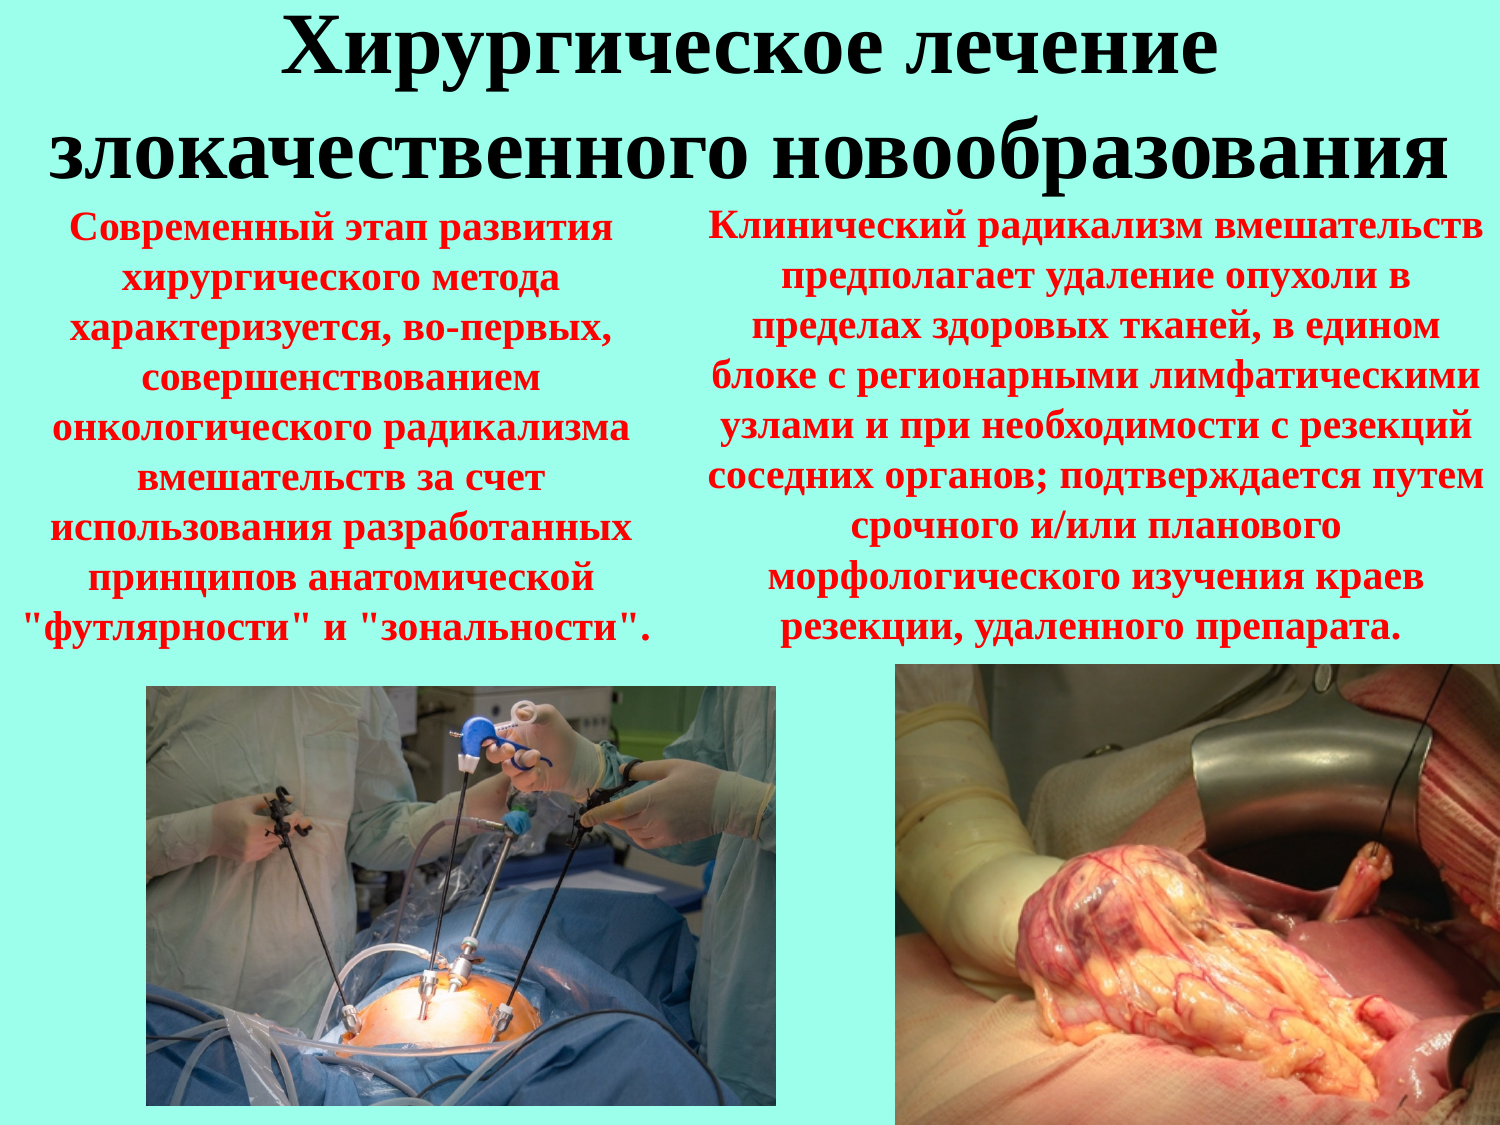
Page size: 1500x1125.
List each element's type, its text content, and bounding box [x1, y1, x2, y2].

picture [895, 663, 1500, 1125]
text_box Хирургическое лечение злокачественного новообразования [0, 32, 1500, 151]
text_box Современный этап развития хирургического метода характеризуется, во-первых, совершенствованием онкологического радикализма вмешательств за счет использования разработанных принципов анатомической "футлярности" и "зональности". [0, 191, 683, 657]
text_box Клинический радикализм вмешательств предполагает удаление опухоли в пределах здоровых тканей, в едином блоке с регионарными лимфатическими узлами и при необходимости с резекций соседних органов; подтверждается путем срочного и/или планового морфологического изучения краев резекции, удаленного препарата. [692, 189, 1500, 655]
picture [146, 686, 776, 1107]
